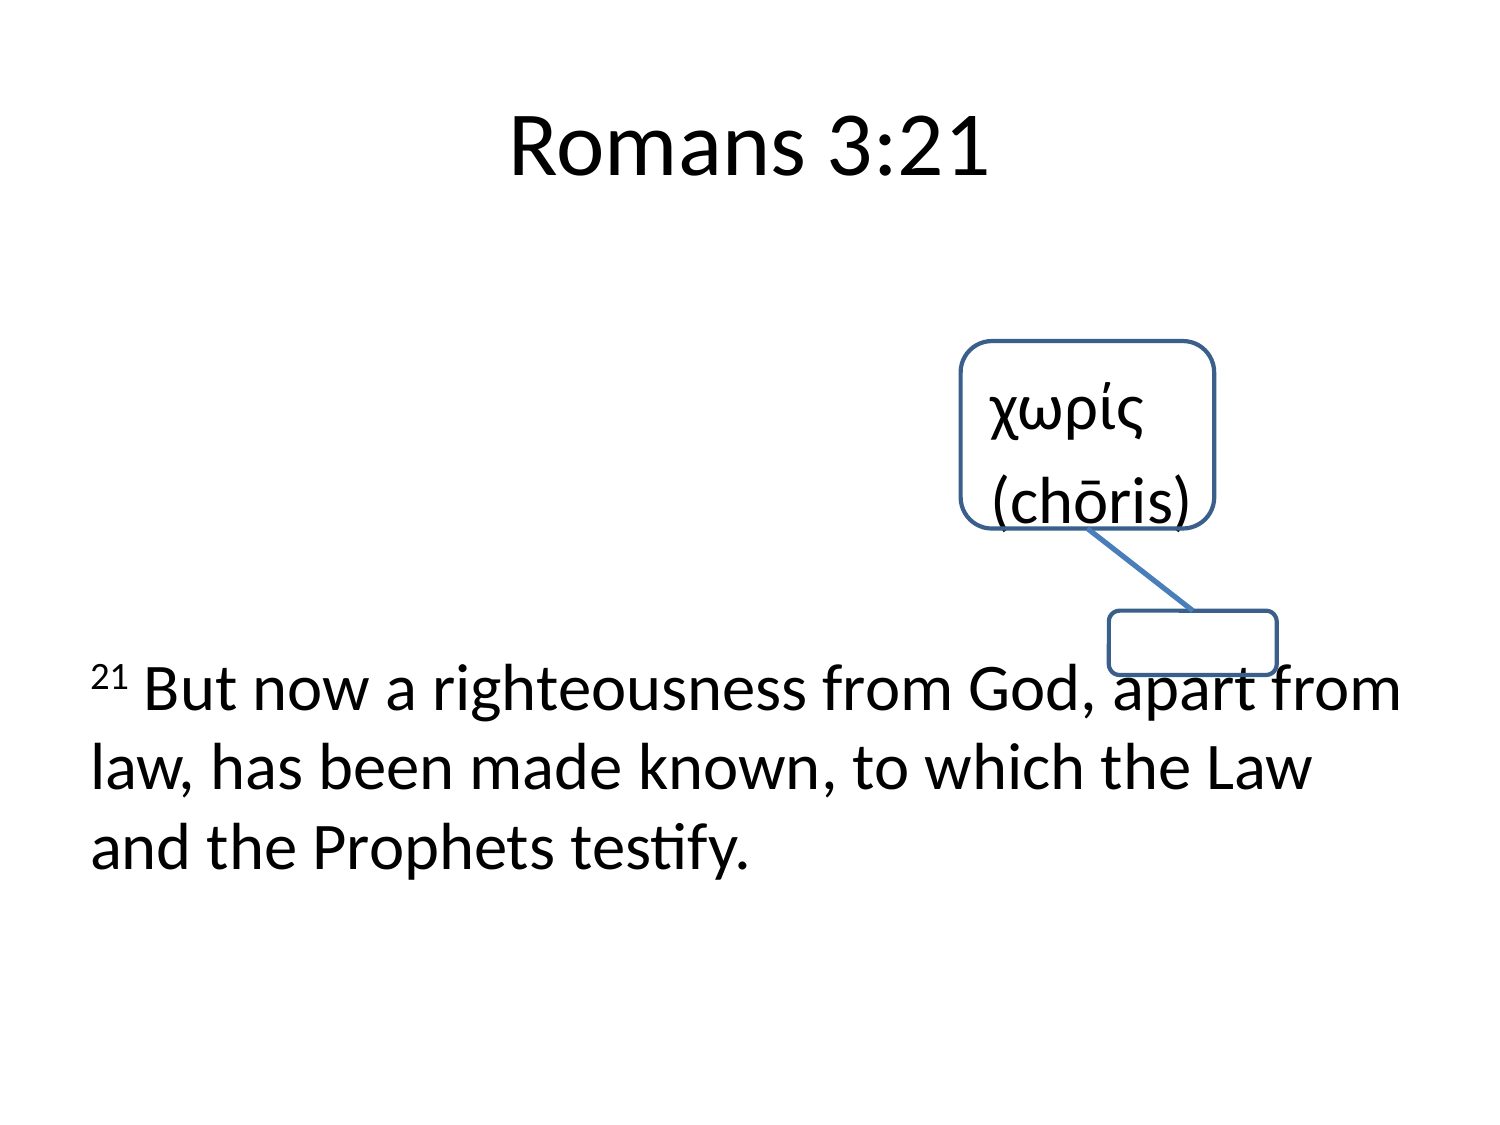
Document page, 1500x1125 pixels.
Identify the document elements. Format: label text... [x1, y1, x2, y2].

text_box [958, 338, 1217, 531]
title Romans 3:21 [75, 45, 1425, 233]
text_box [1087, 528, 1194, 611]
text_box [1106, 608, 1279, 678]
list χωρίς (chōris) 21 But now a righteousness from God, apart from law, has been made known, to which the Law and the Prophets testify. [75, 262, 1425, 1005]
